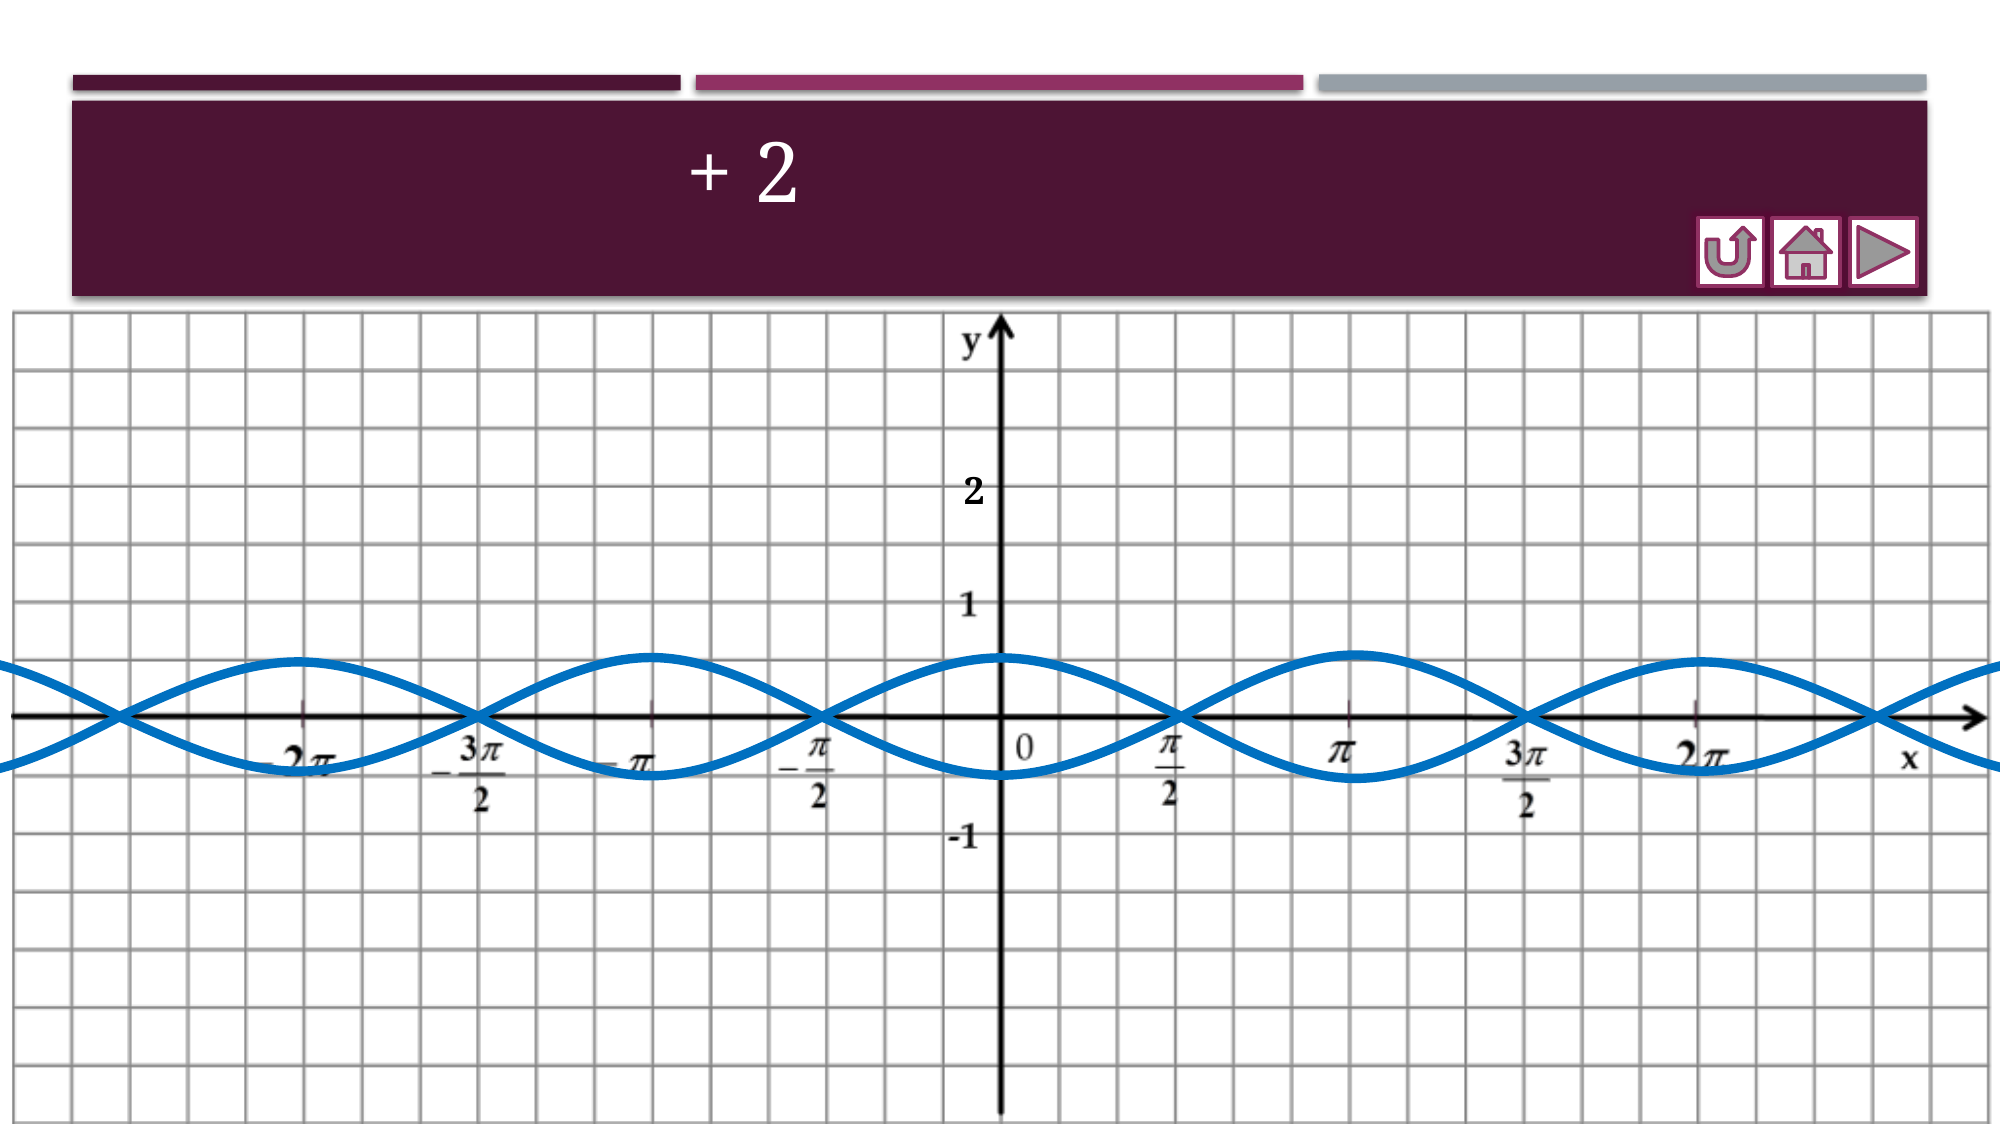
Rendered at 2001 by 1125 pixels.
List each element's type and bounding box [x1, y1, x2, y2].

text_box [1696, 216, 1762, 284]
text_box [1770, 216, 1842, 284]
picture [10, 779, 2000, 1125]
picture [10, 286, 2000, 654]
text_box [1851, 216, 1919, 284]
text_box [0, 657, 2000, 779]
